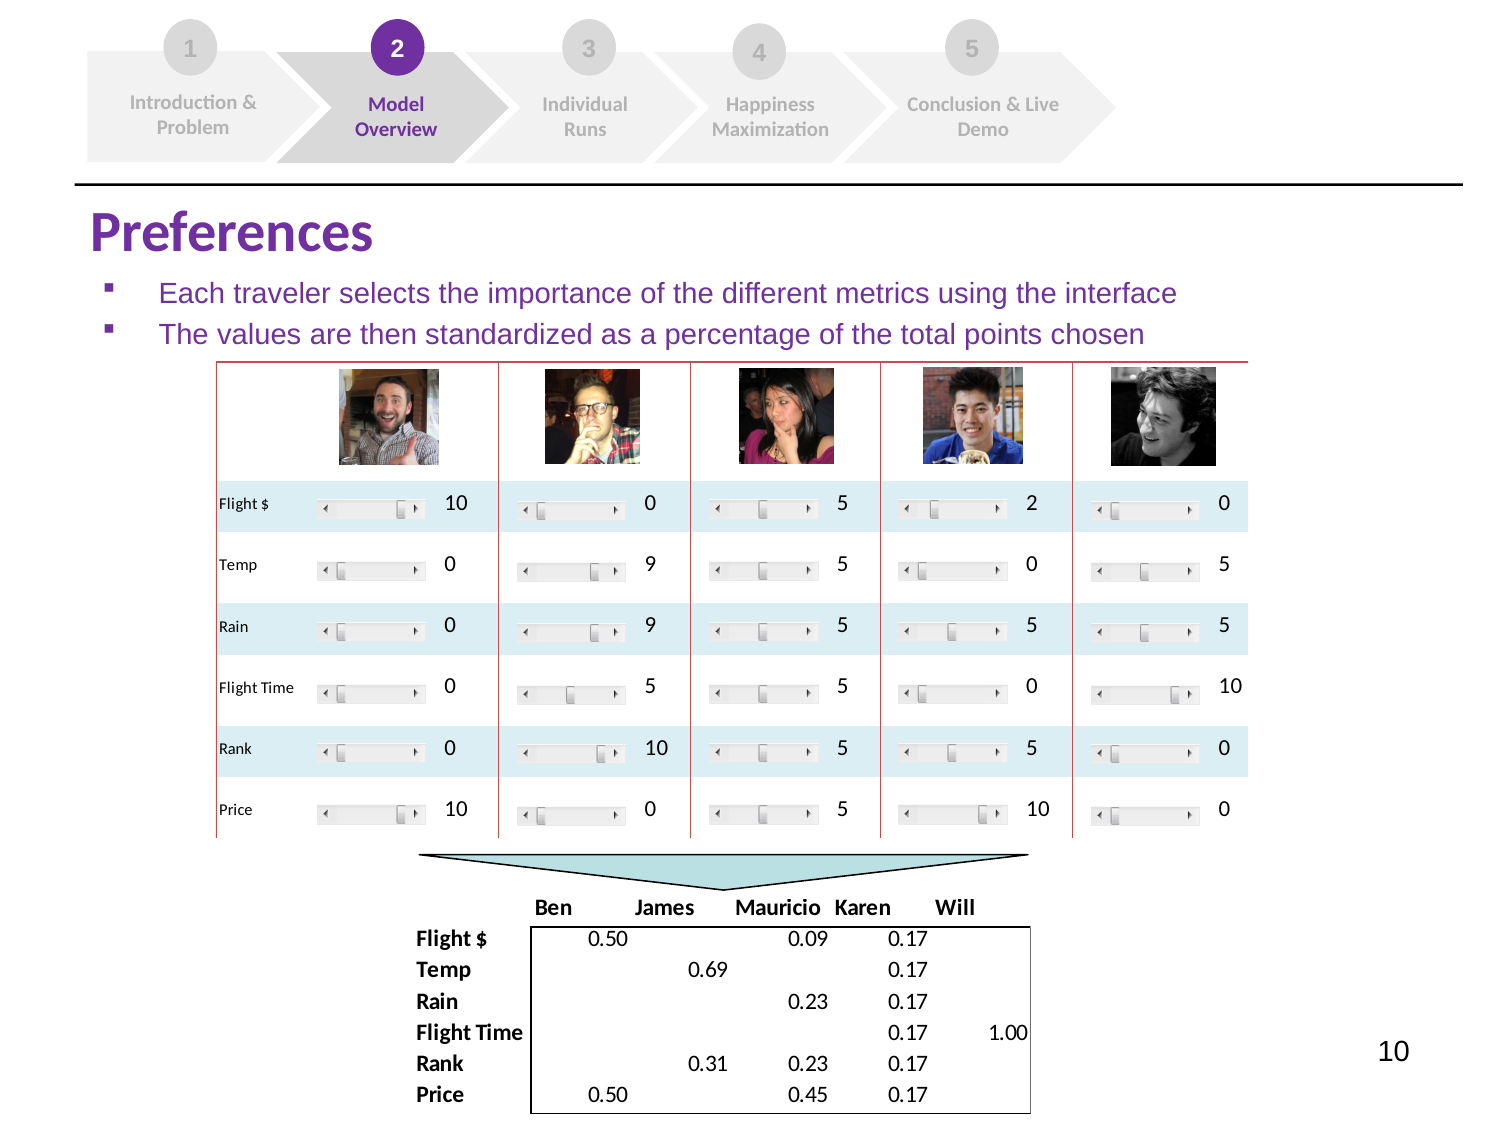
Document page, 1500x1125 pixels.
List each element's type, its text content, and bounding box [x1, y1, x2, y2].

text_box Happiness Maximization [654, 52, 887, 164]
title Preferences [75, 185, 1425, 374]
picture [215, 361, 1250, 839]
text_box [419, 854, 1029, 891]
text_box Individual Runs [465, 52, 698, 164]
text_box Model Overview [276, 52, 509, 164]
list Each traveler selects the importance of the different metrics using the interface The values are then standardized as a percentage of the total points chosen [87, 267, 1438, 445]
text_box 5 [945, 19, 999, 76]
text_box 2 [370, 19, 425, 76]
text_box Conclusion & Live Demo [843, 52, 1117, 164]
text_box Introduction & Problem [87, 50, 320, 163]
text_box 4 [732, 23, 787, 80]
text_box 1 [163, 19, 218, 76]
picture [411, 899, 1033, 1116]
slide_number 10 [1074, 1024, 1425, 1103]
text_box 3 [562, 19, 617, 76]
